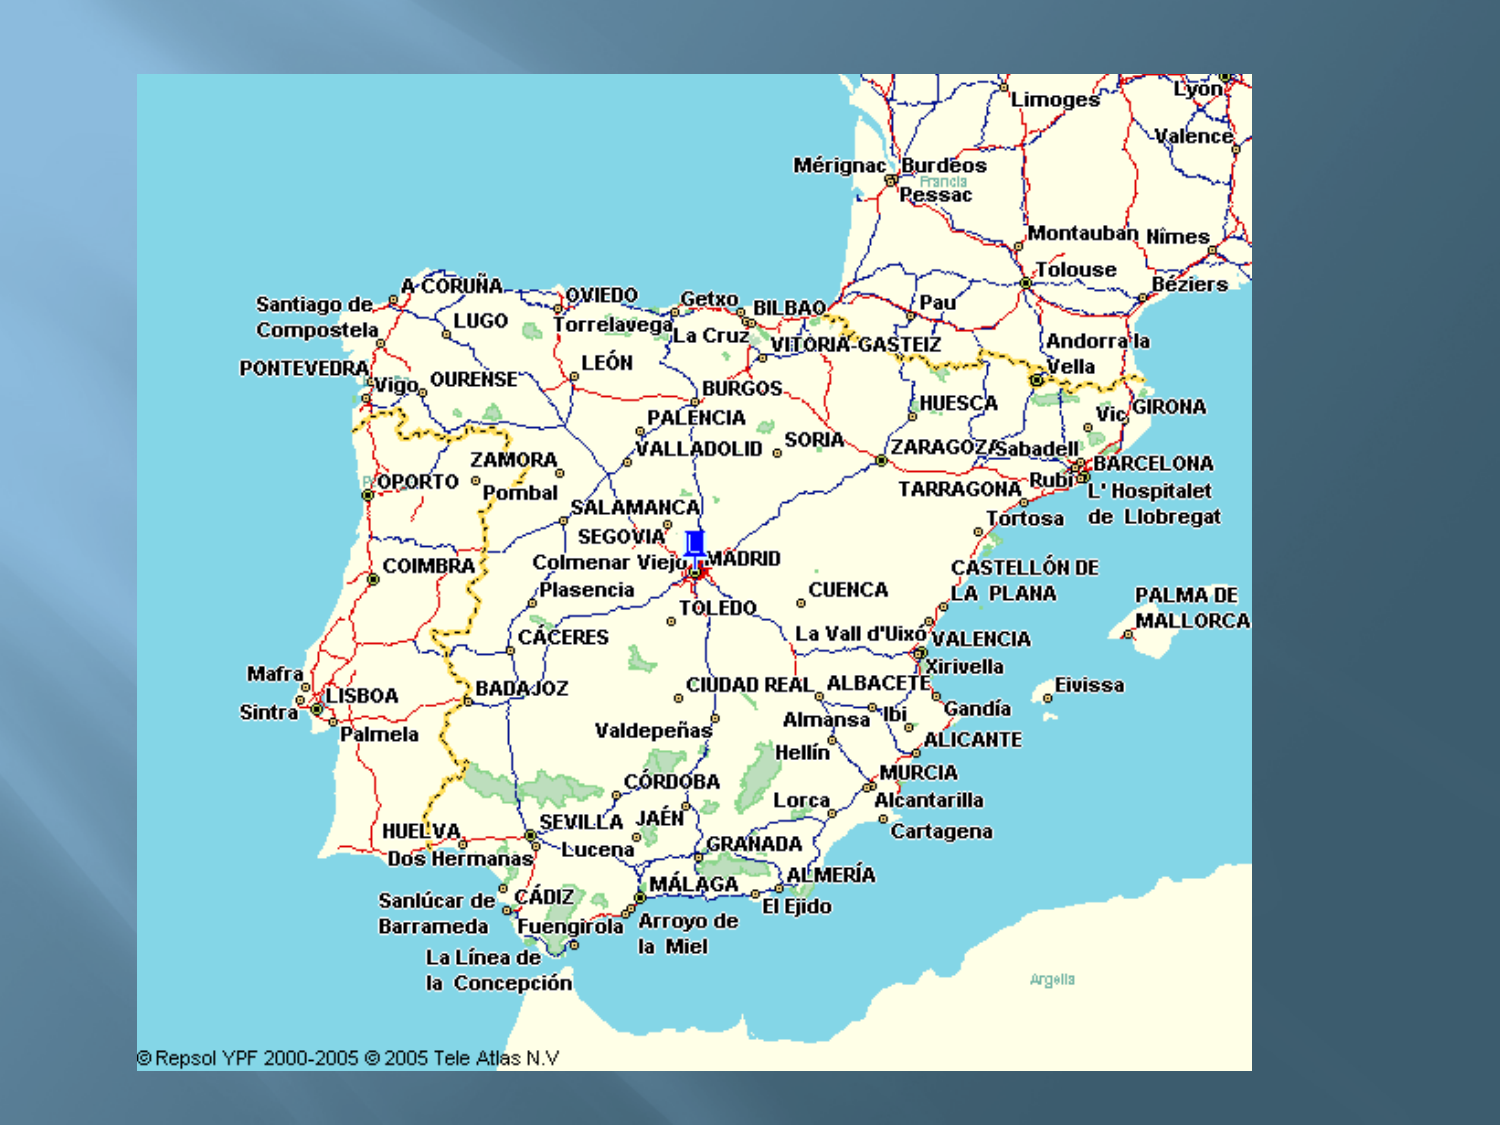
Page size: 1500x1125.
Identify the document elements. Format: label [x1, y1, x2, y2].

picture [137, 74, 1252, 1071]
